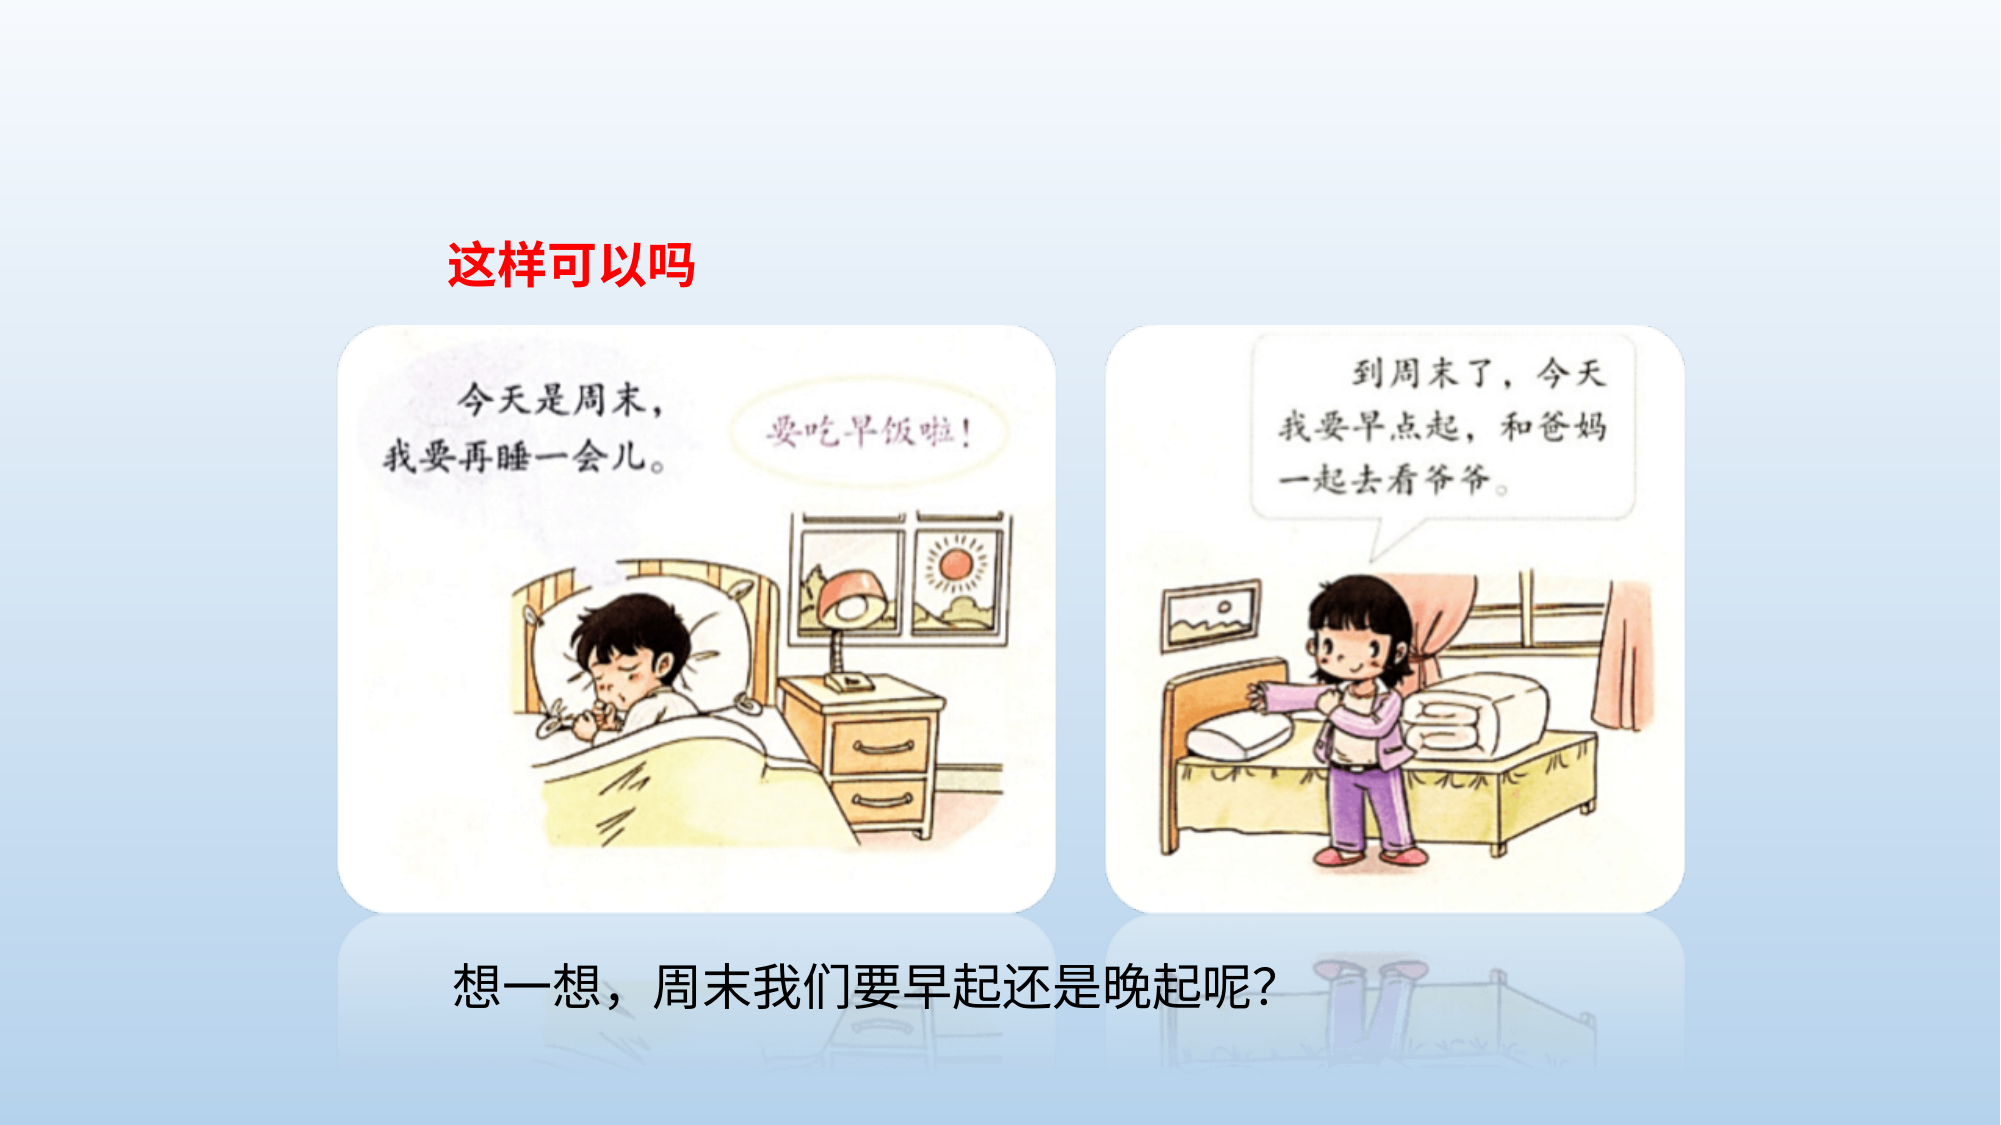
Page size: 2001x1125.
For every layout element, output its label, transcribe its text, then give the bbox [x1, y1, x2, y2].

picture [335, 325, 1059, 1125]
picture [1103, 325, 1688, 1125]
text_box 想一想，周末我们要早起还是晚起呢？ [1059, 948, 1103, 1024]
text_box 这样可以吗 [432, 196, 800, 302]
